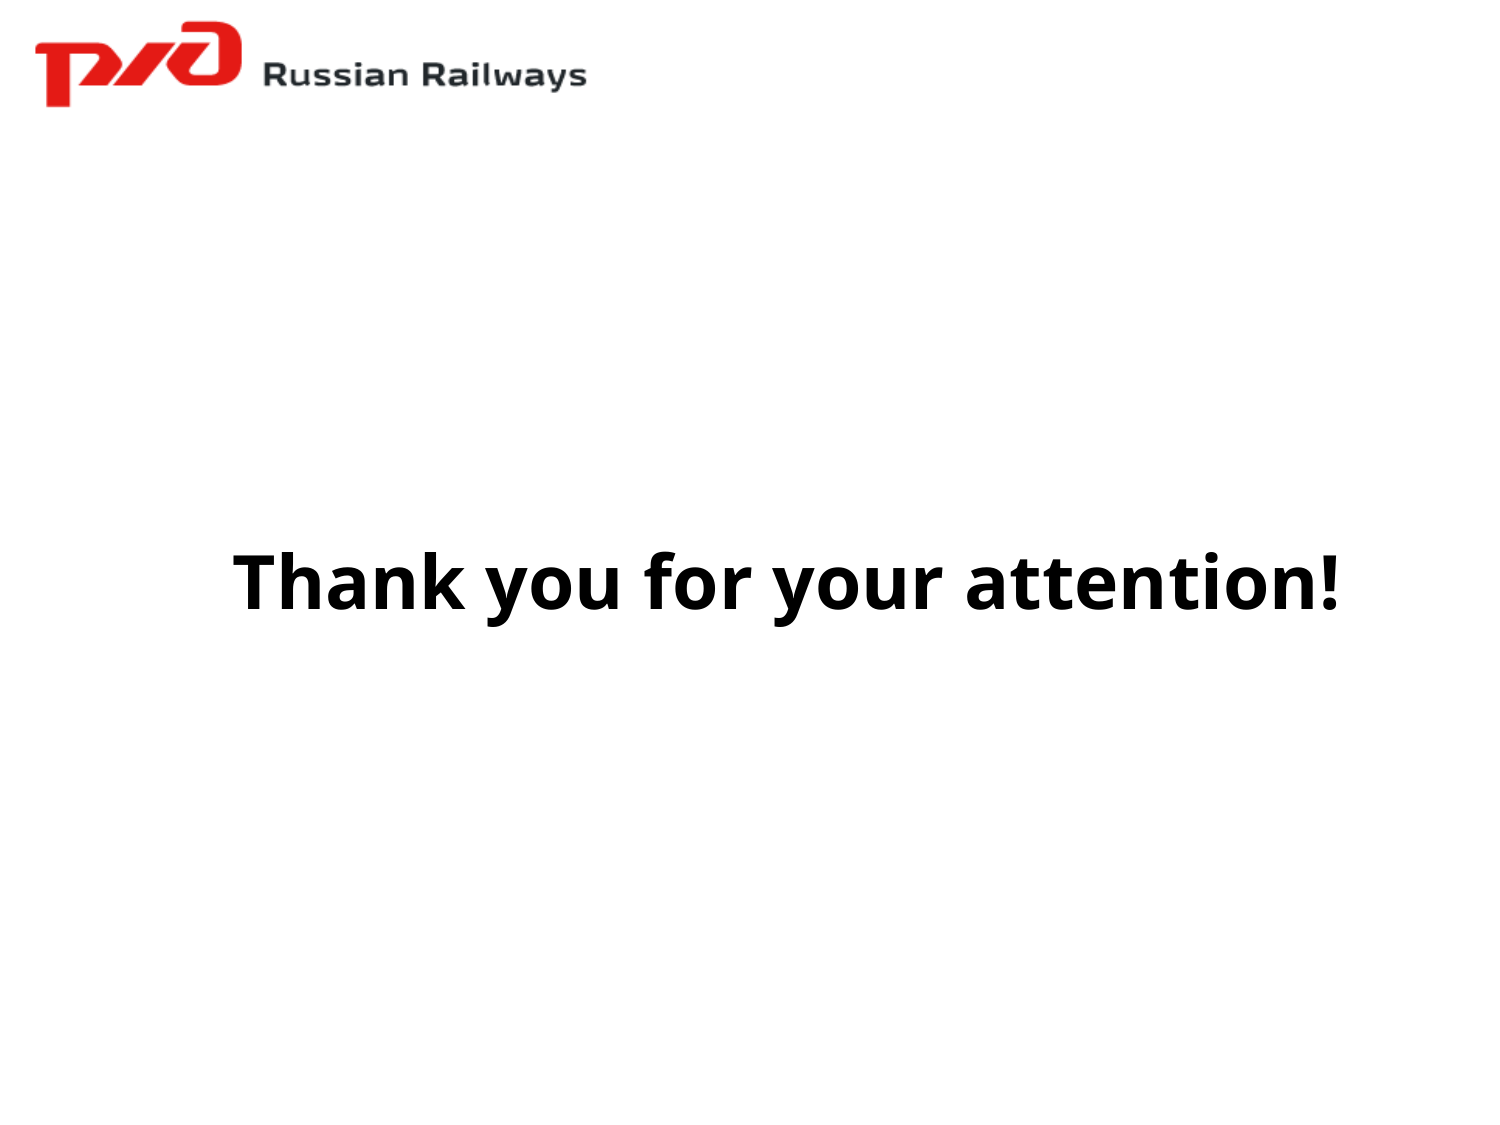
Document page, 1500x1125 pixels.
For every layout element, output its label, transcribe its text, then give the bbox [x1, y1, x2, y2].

text_box Thank you for your attention! [217, 527, 1357, 633]
picture [0, 0, 622, 130]
